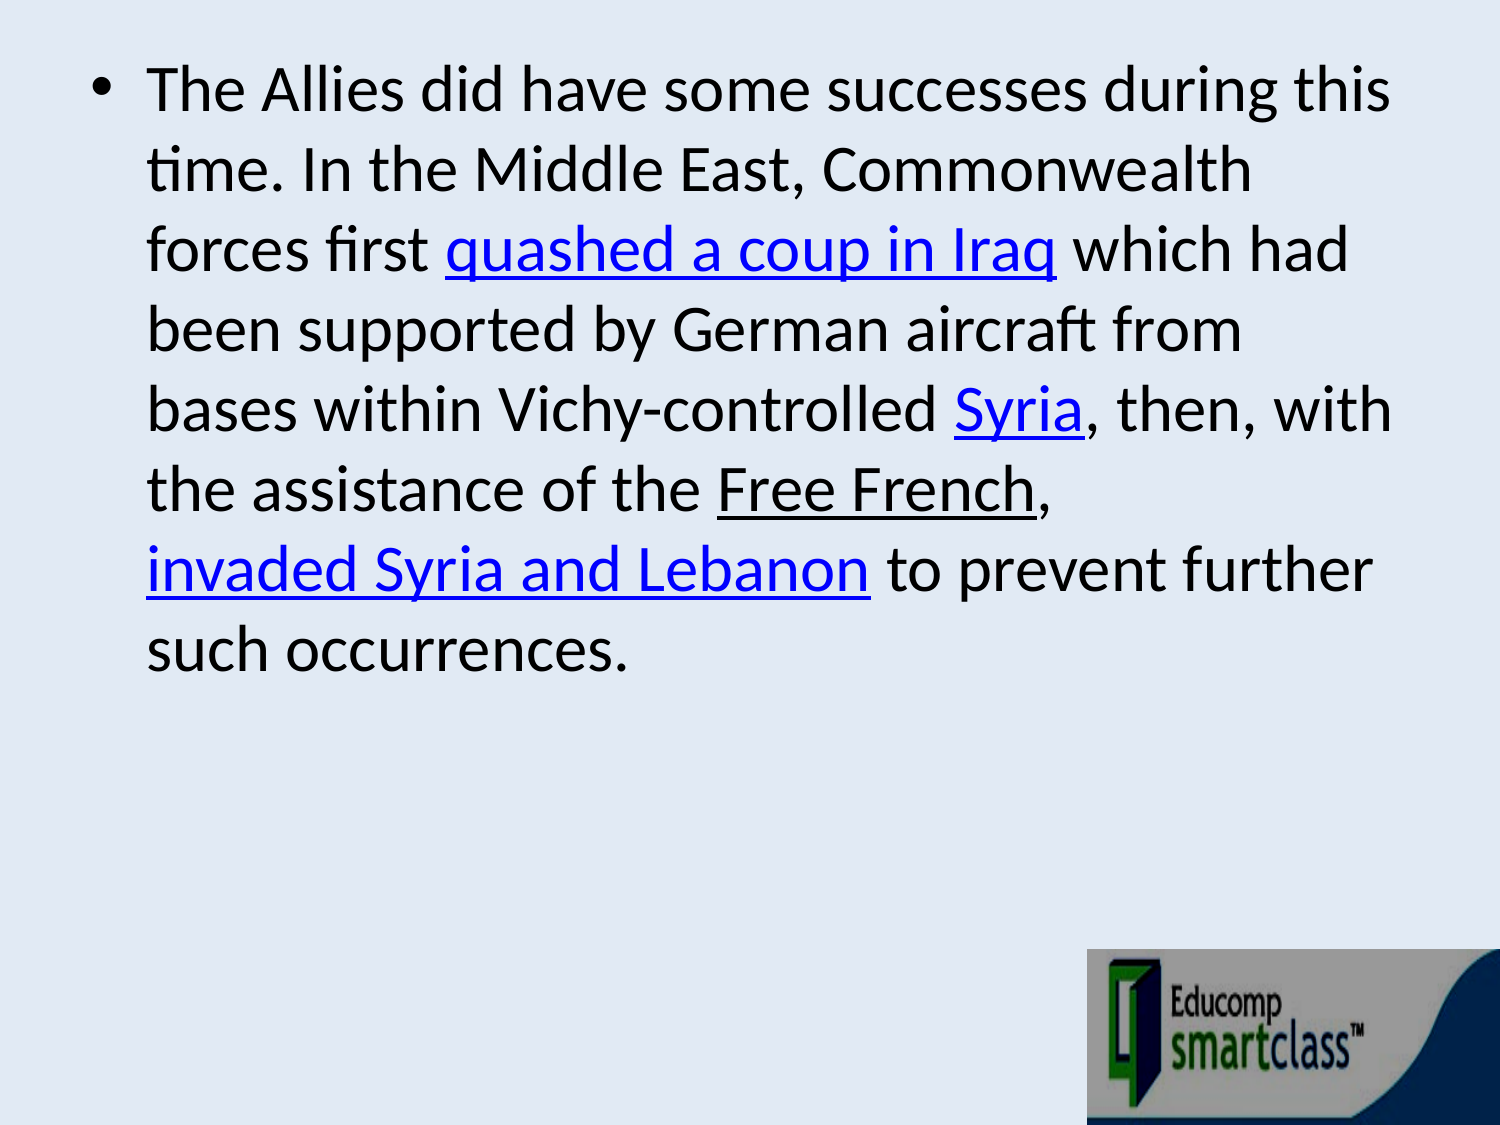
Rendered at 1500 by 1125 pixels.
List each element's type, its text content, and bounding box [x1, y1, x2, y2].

picture [1087, 949, 1500, 1125]
list The Allies did have some successes during this time. In the Middle East, Commonwealth forces first quashed a coup in Iraq which had been supported by German aircraft from bases within Vichy-controlled Syria, then, with the assistance of the Free French, invaded Syria and Lebanon to prevent further such occurrences. [75, 37, 1425, 1005]
